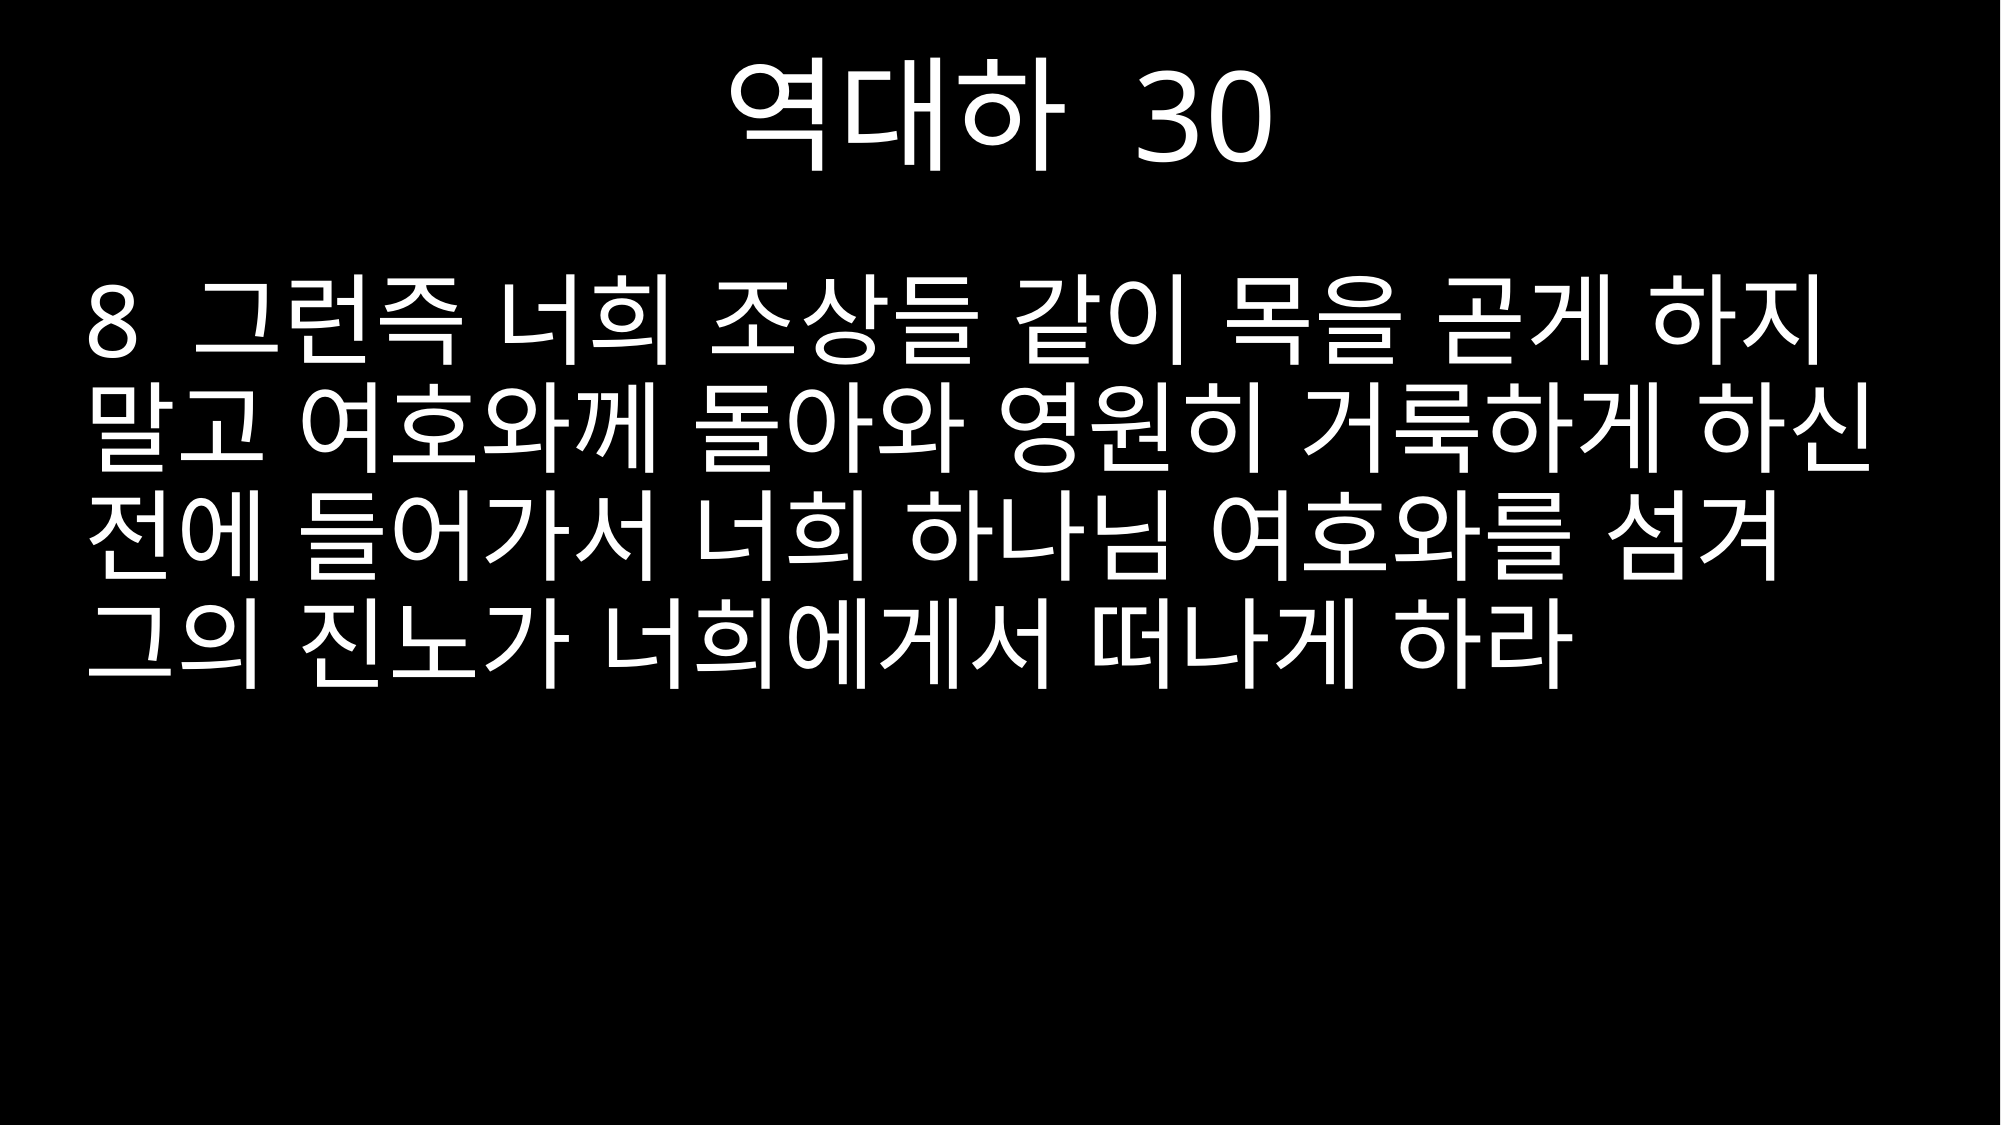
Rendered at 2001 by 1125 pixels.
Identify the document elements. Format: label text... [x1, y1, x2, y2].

list 8 그런즉 너희 조상들 같이 목을 곧게 하지 말고 여호와께 돌아와 영원히 거룩하게 하신 전에 들어가서 너희 하나님 여호와를 섬겨 그의 진노가 너희에게서 떠나게 하라 [69, 263, 1953, 423]
picture [0, 0, 2001, 1125]
footer 역대하 30 [0, 32, 2000, 192]
